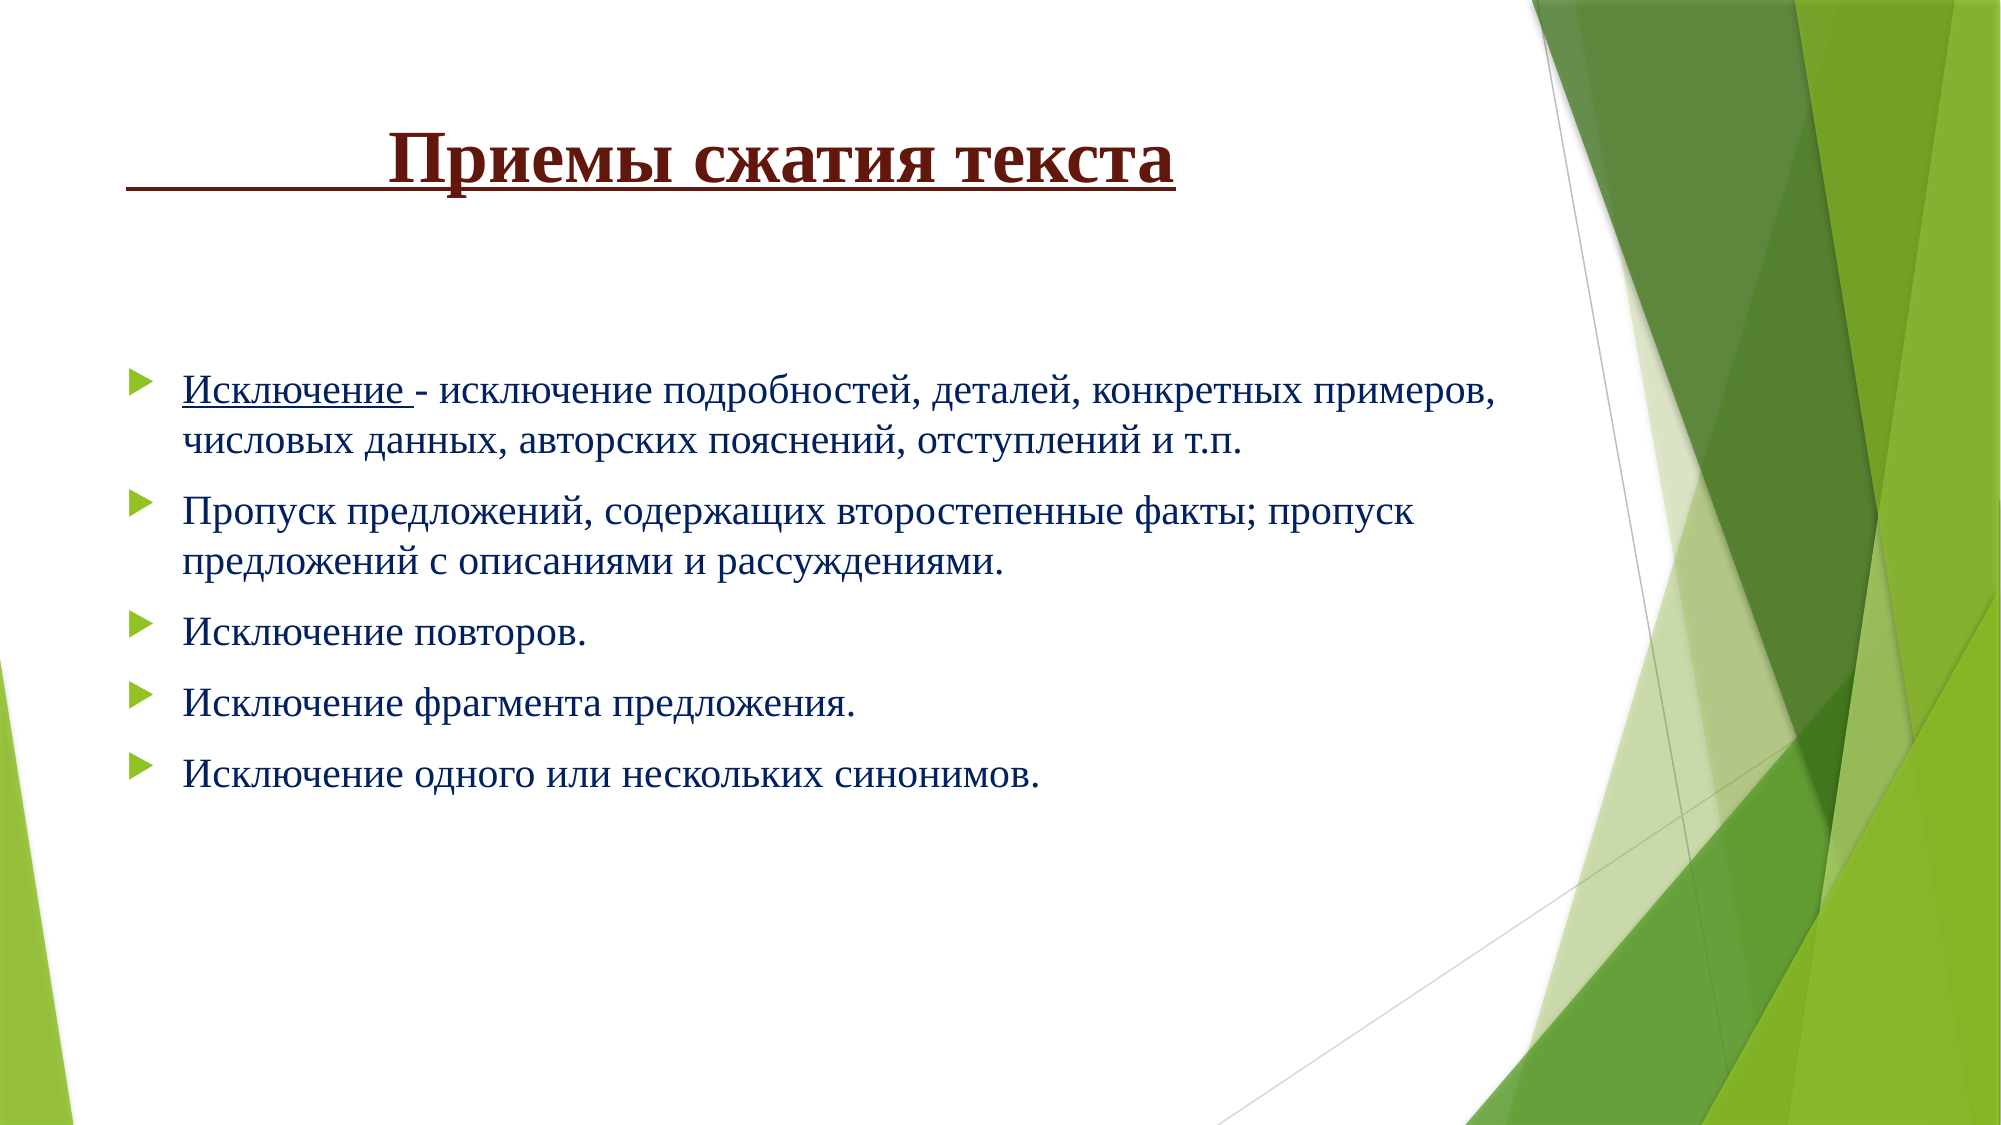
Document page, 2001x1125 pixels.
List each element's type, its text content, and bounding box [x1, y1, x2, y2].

list Исключение - исключение подробностей, деталей, конкретных примеров, числовых данных, авторских пояснений, отступлений и т.п. Пропуск предложений, содержащих второстепенные факты; пропуск предложений с описаниями и рассуждениями. Исключение повторов. Исключение фрагмента предложения. Исключение одного или нескольких синонимов. [111, 354, 1522, 992]
title Приемы сжатия текста [111, 99, 1522, 317]
